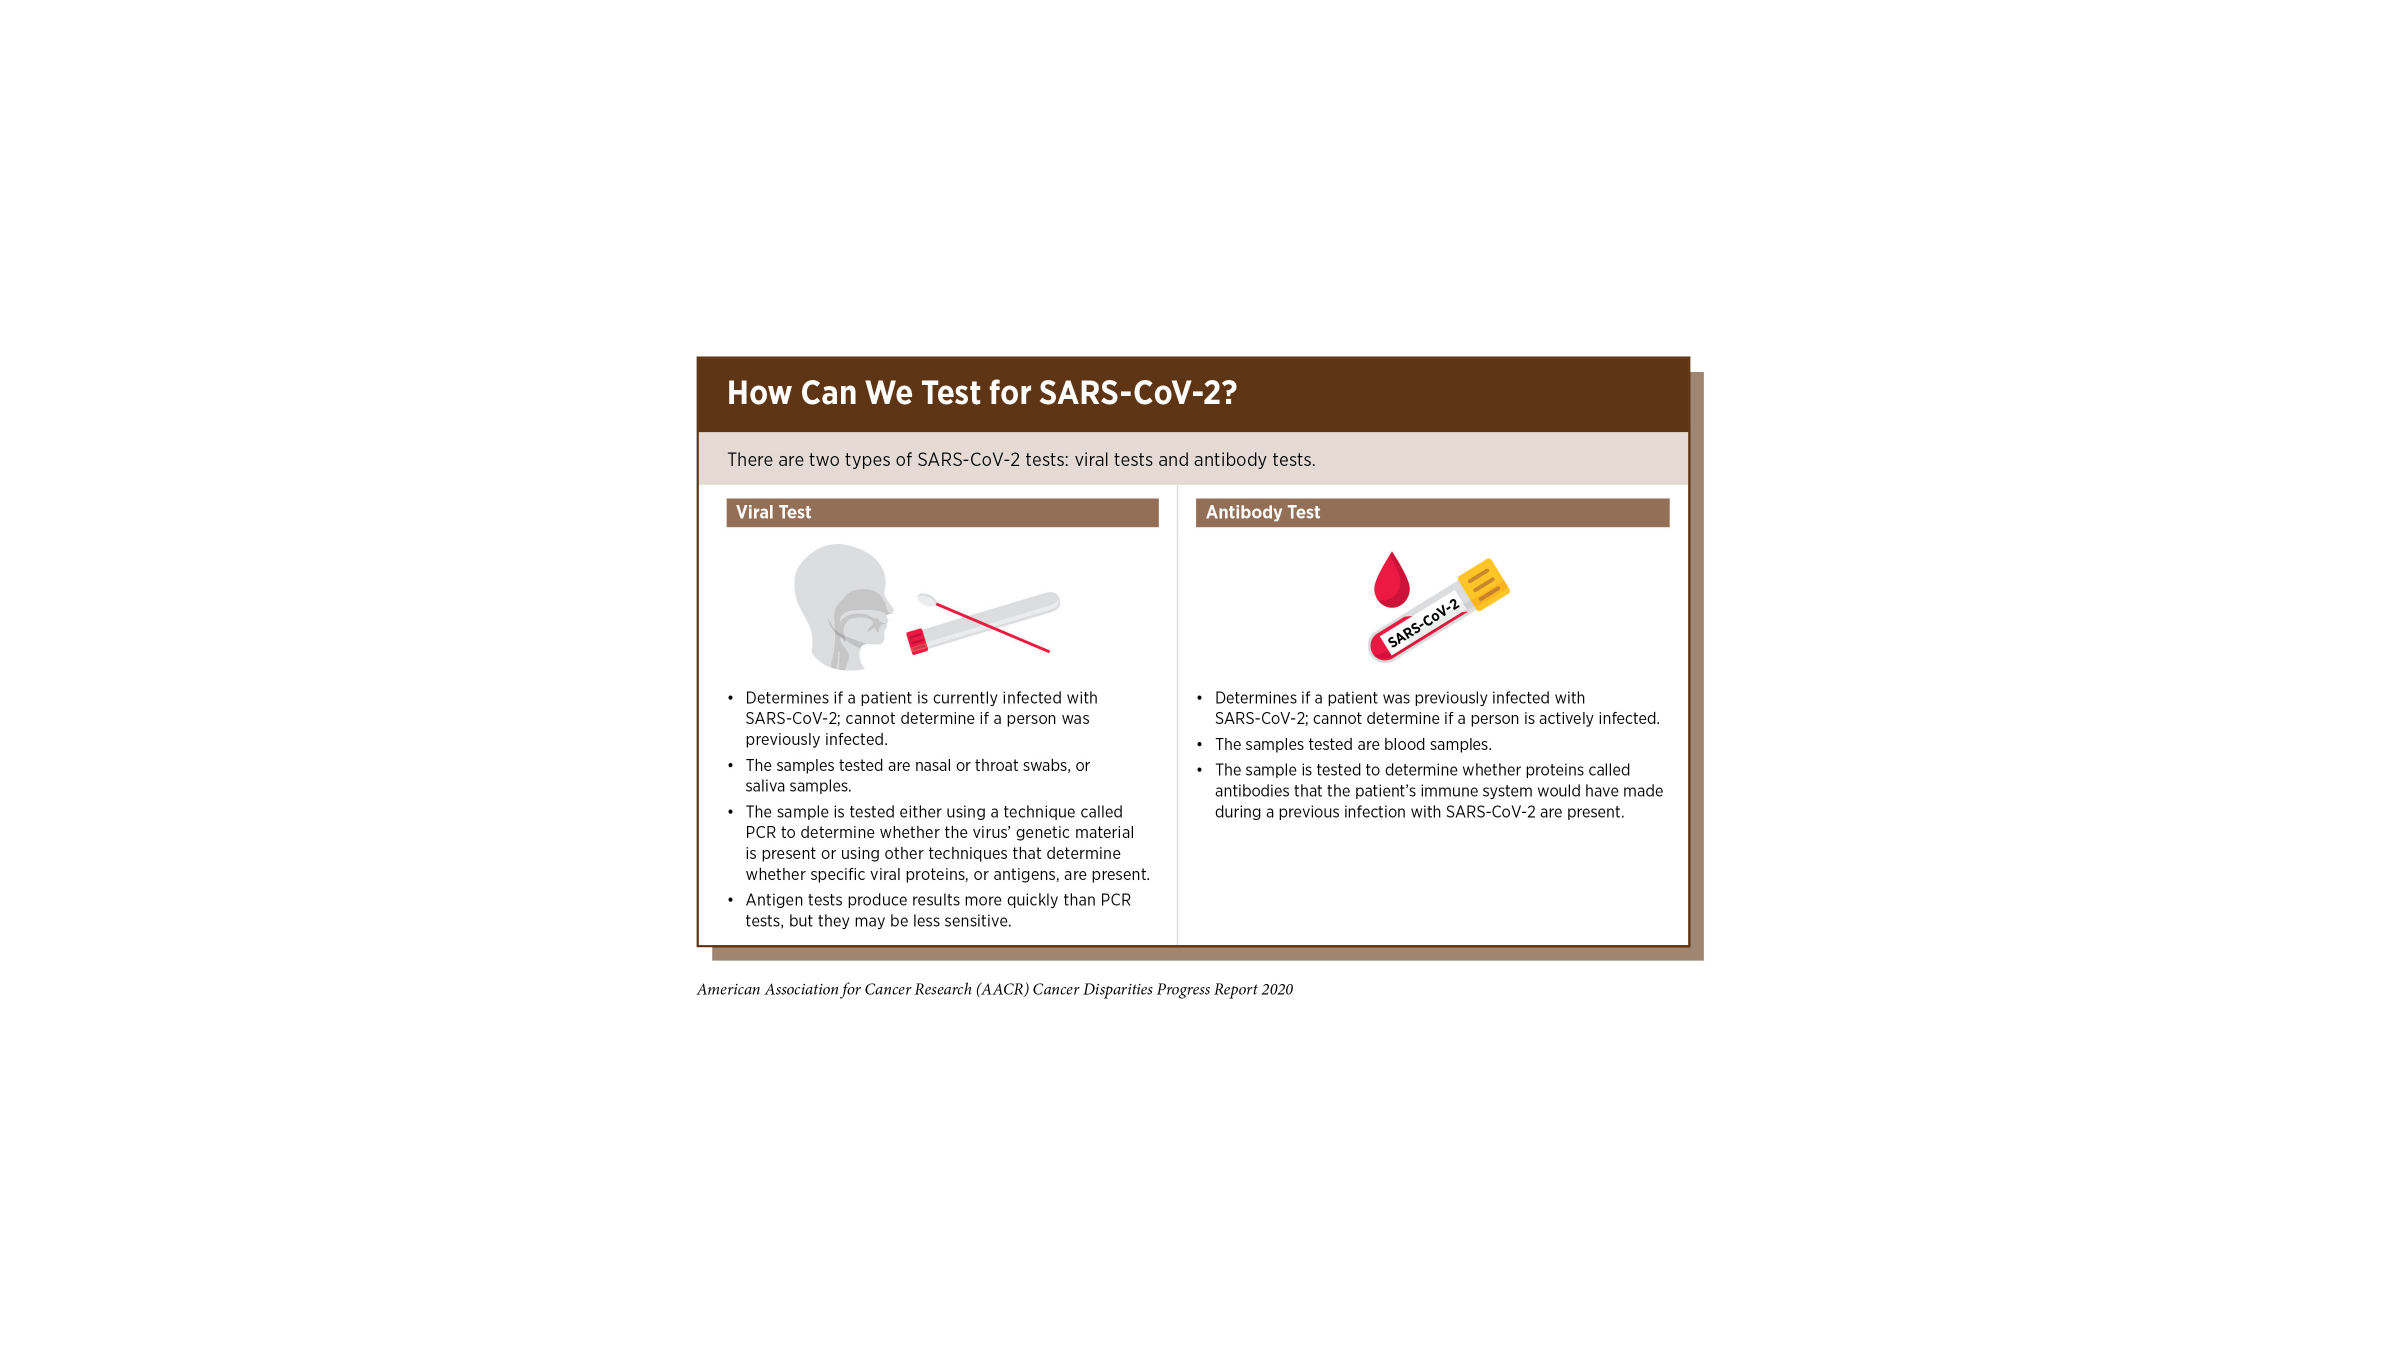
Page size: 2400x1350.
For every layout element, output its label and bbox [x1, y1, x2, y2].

picture [687, 346, 1713, 1004]
